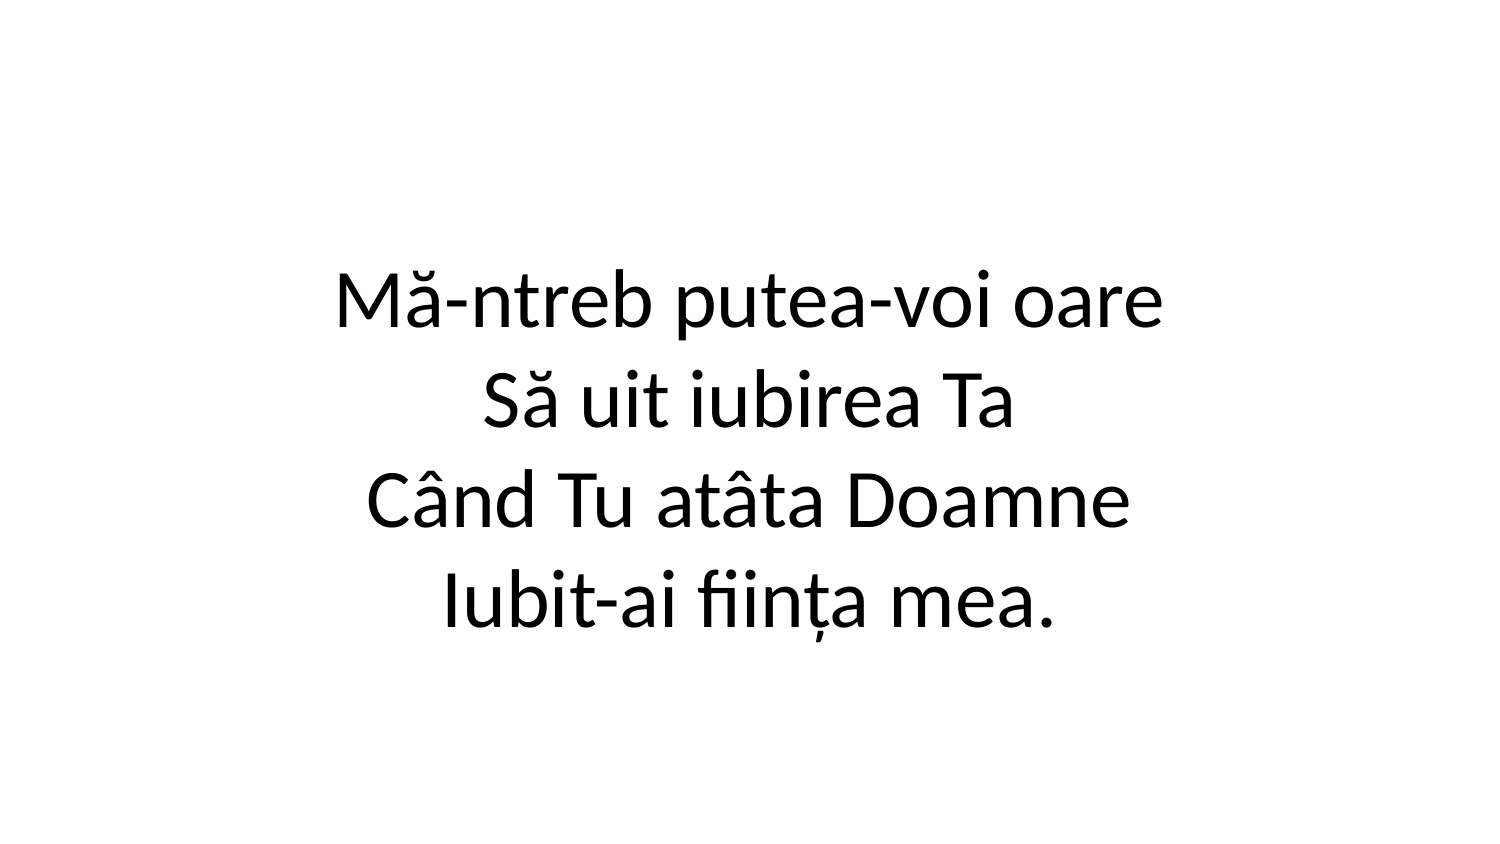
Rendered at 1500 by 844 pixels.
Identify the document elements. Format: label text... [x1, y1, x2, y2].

text_box Mă-ntreb putea-voi oare Să uit iubirea Ta Când Tu atâta Doamne Iubit-ai ființa mea. [318, 192, 1182, 652]
